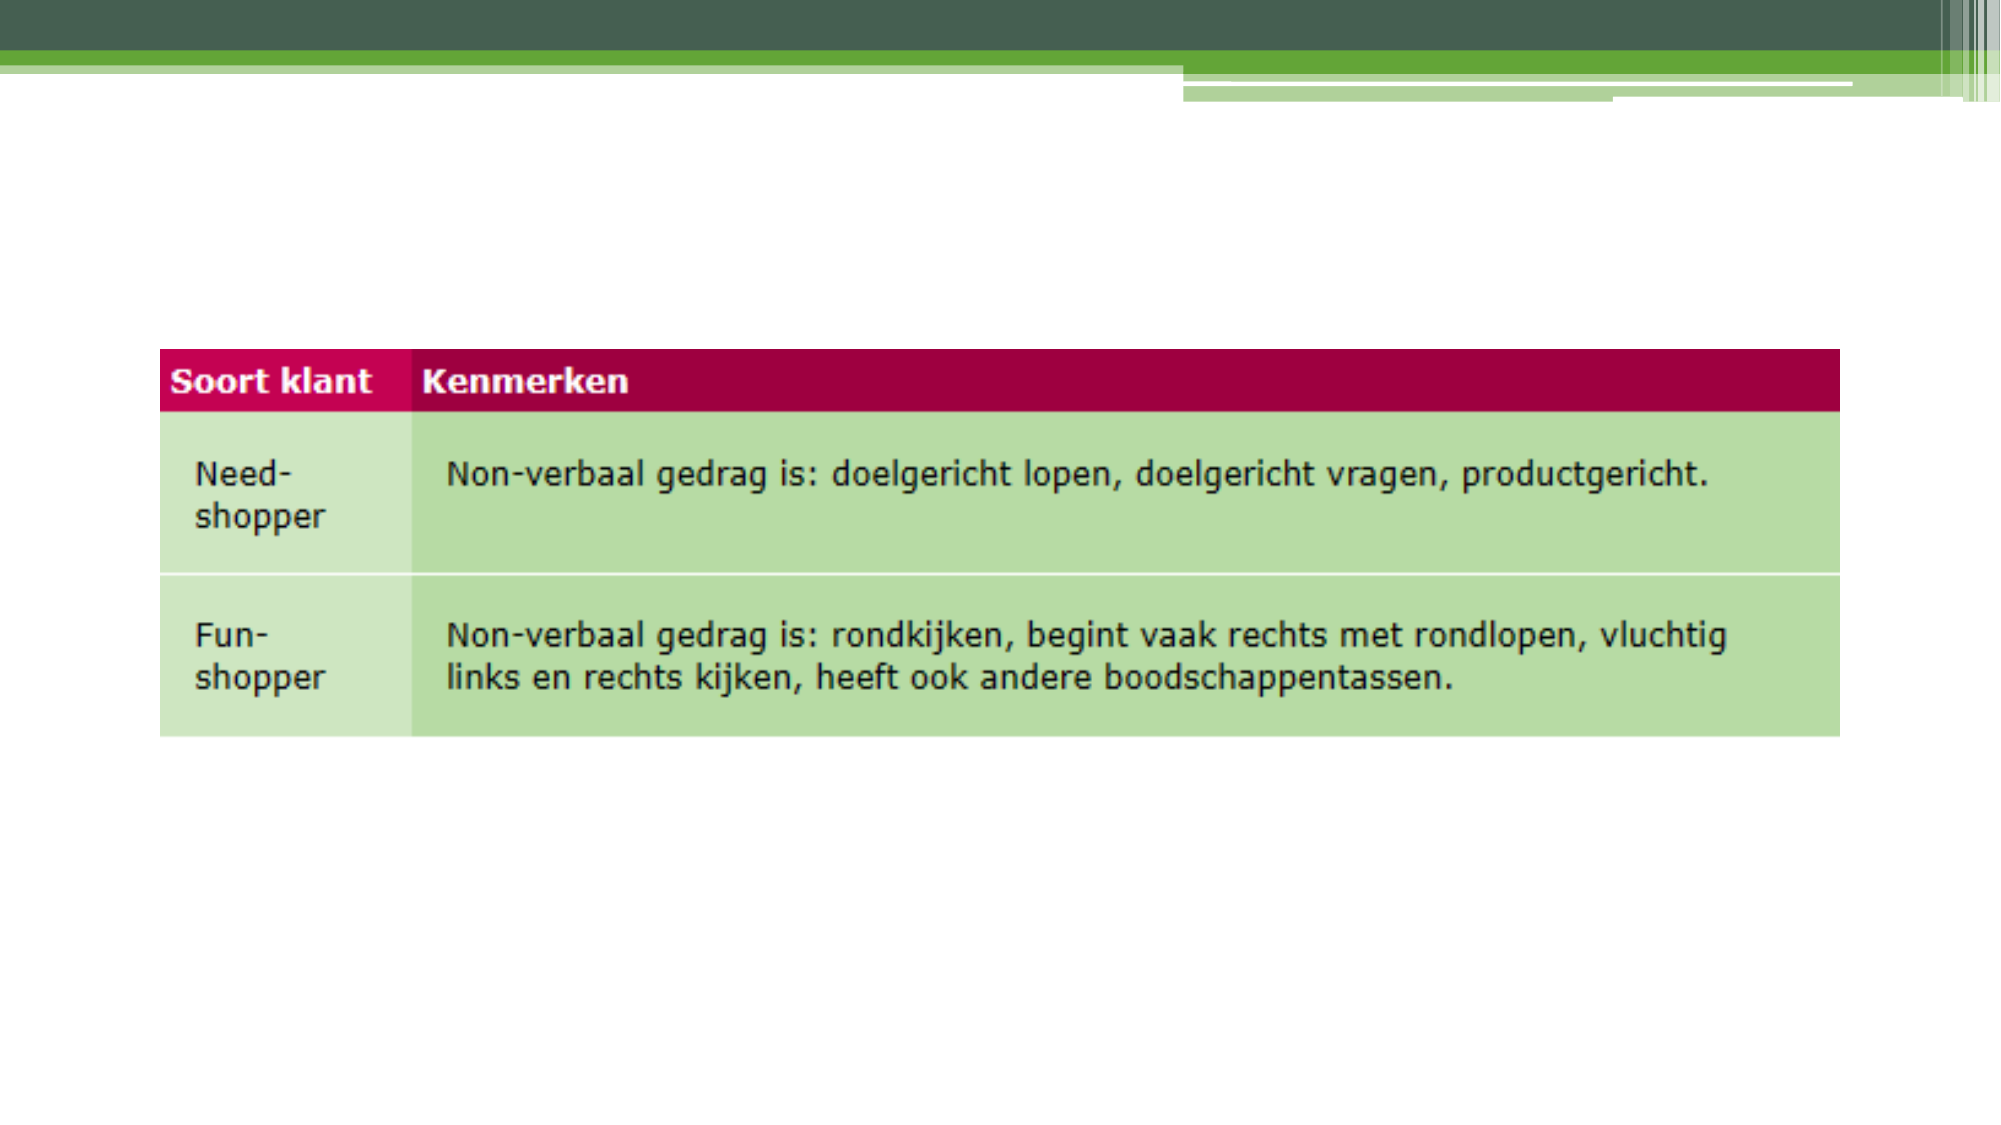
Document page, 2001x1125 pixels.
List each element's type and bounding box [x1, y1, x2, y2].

list [160, 349, 1840, 740]
